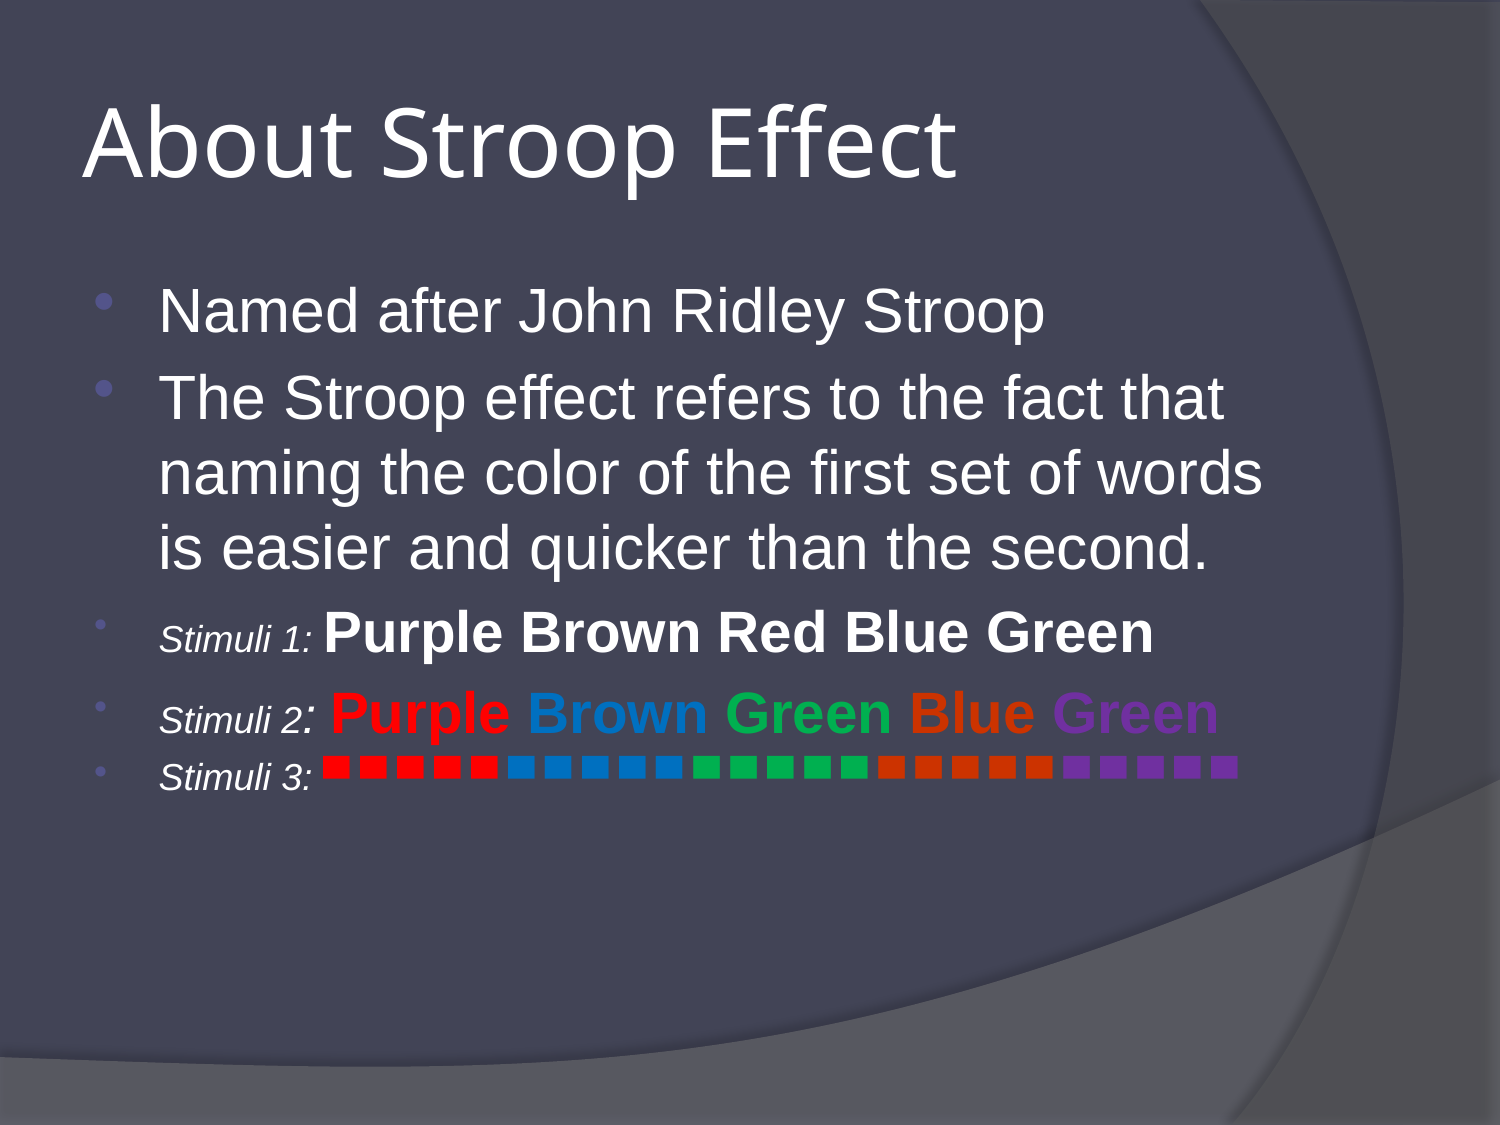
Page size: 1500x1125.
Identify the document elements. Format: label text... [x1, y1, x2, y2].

title About Stroop Effect [75, 45, 1300, 233]
list Named after John Ridley Stroop The Stroop effect refers to the fact that naming the color of the first set of words is easier and quicker than the second. Stimuli 1: Purple Brown Red Blue Green Stimuli 2: Purple Brown Green Blue Green Stimuli 3: ▀ ▀ ▀ ▀ ▀ ▀ ▀ ▀ ▀ ▀ ▀ ▀ ▀ ▀ ▀ ▀ ▀ ▀ ▀ ▀ ▀ ▀ ▀ ▀ ▀ [75, 262, 1300, 1005]
